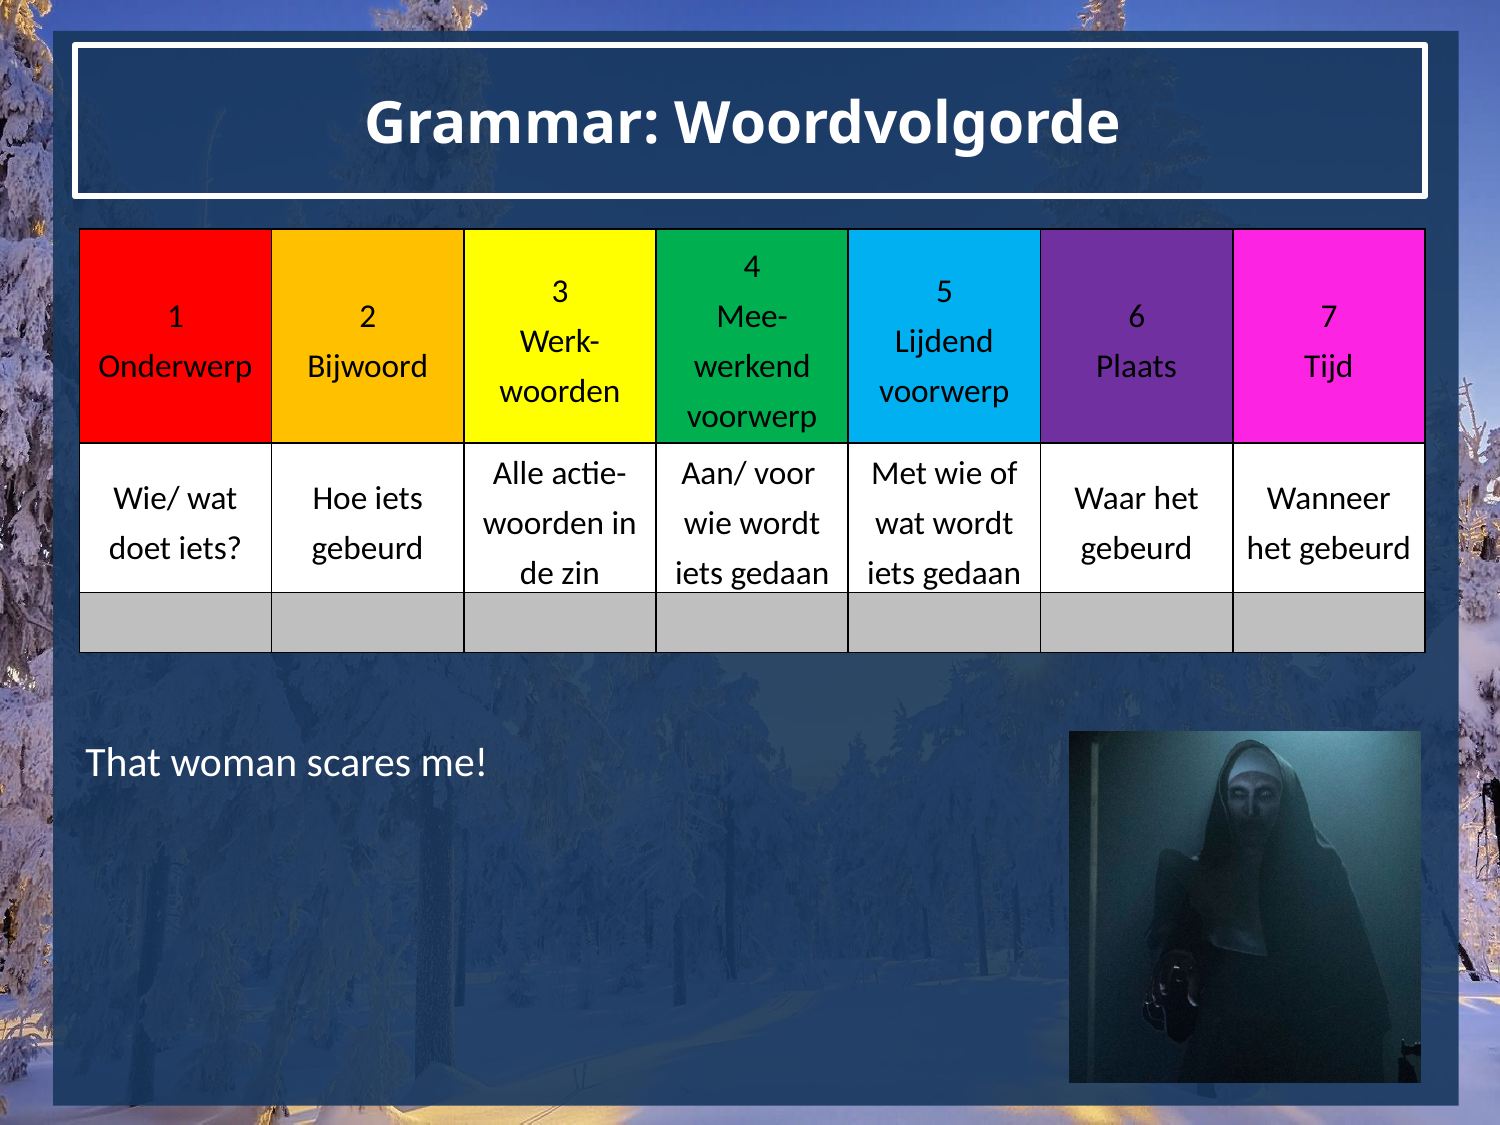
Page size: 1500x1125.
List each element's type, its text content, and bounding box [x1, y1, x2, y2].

table_cell [272, 593, 463, 652]
table_header 3 Werk-woorden [465, 230, 655, 442]
table_header 6 Plaats [1041, 230, 1232, 442]
table_cell Waar het gebeurd [1041, 444, 1232, 592]
table_header 4 Mee-werkend voorwerp [657, 230, 847, 442]
table_cell Wie/ wat doet iets? [80, 444, 271, 592]
table_header 5 Lijdend voorwerp [849, 230, 1040, 442]
table_cell Met wie of wat wordt iets gedaan [849, 444, 1040, 592]
table_cell Hoe iets gebeurd [272, 444, 463, 592]
table_cell Wanneer het gebeurd [1234, 444, 1424, 592]
table_header 7 Tijd [1234, 230, 1424, 442]
table_cell Alle actie-woorden in de zin [465, 444, 655, 592]
table_cell [465, 593, 655, 652]
table_header 2 Bijwoord [272, 230, 463, 442]
text_box That woman scares me! [70, 727, 821, 793]
table_cell [1041, 593, 1232, 652]
table_cell Aan/ voor wie wordt iets gedaan [657, 444, 847, 592]
table_cell [657, 593, 847, 652]
picture [0, 0, 1500, 1125]
table_cell [80, 593, 271, 652]
title Grammar: Woordvolgorde [72, 42, 1428, 199]
table_cell [849, 593, 1040, 652]
table_header 1 Onderwerp [80, 230, 271, 442]
table_cell [1234, 593, 1424, 652]
list [70, 231, 1421, 1071]
